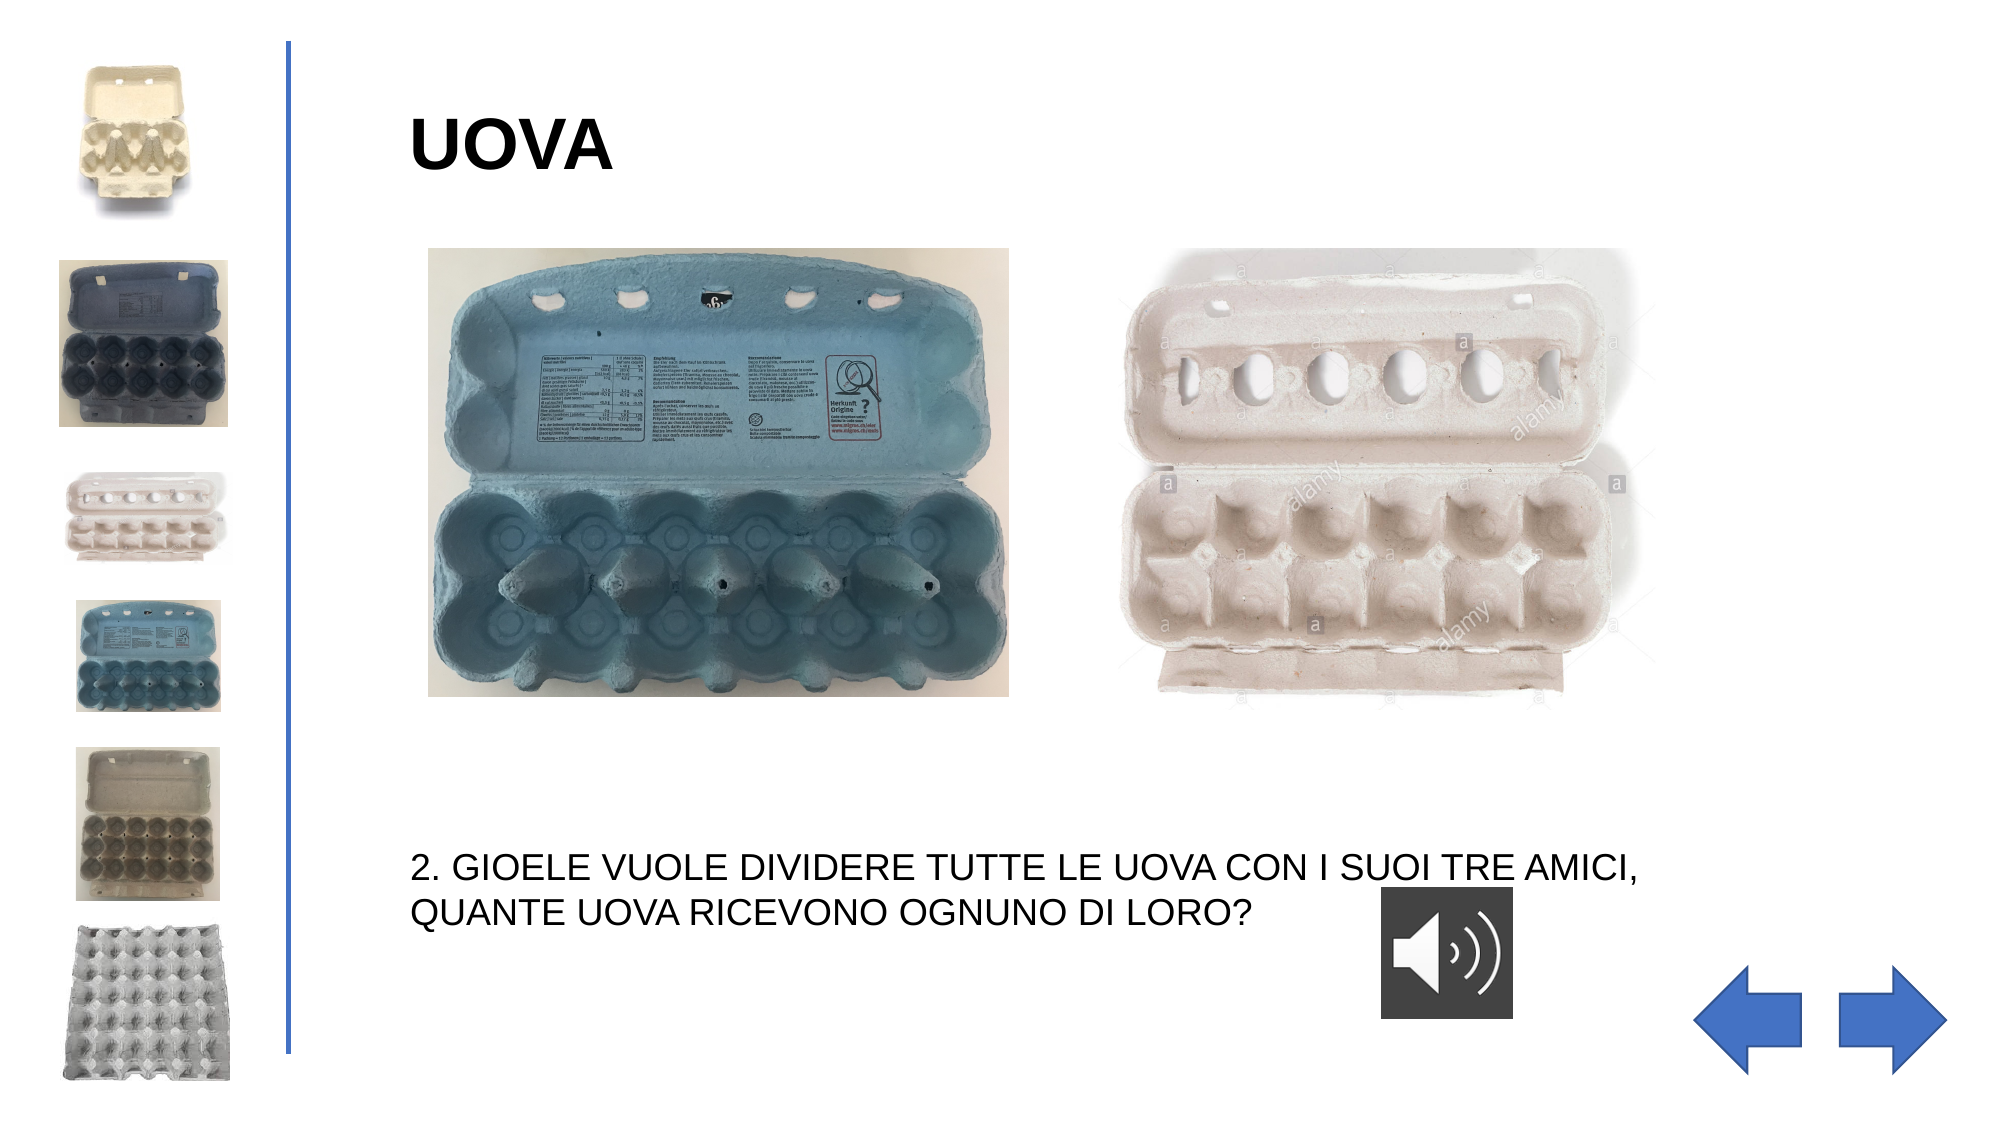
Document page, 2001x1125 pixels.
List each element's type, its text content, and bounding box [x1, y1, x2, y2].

text_box 2. GIOELE VUOLE DIVIDERE TUTTE LE UOVA CON I SUOI TRE AMICI, QUANTE UOVA RICEVONO OGNUNO DI LORO? [395, 835, 1656, 941]
picture [60, 917, 230, 1092]
text_box UOVA [394, 89, 631, 192]
picture [1118, 248, 1656, 710]
picture [64, 33, 206, 249]
picture [76, 600, 221, 712]
text_box [1693, 964, 1802, 1076]
picture [64, 472, 233, 565]
picture [59, 260, 228, 428]
picture [1380, 886, 1514, 1020]
picture [428, 248, 1009, 697]
text_box [1838, 964, 1948, 1076]
picture [70, 747, 225, 901]
